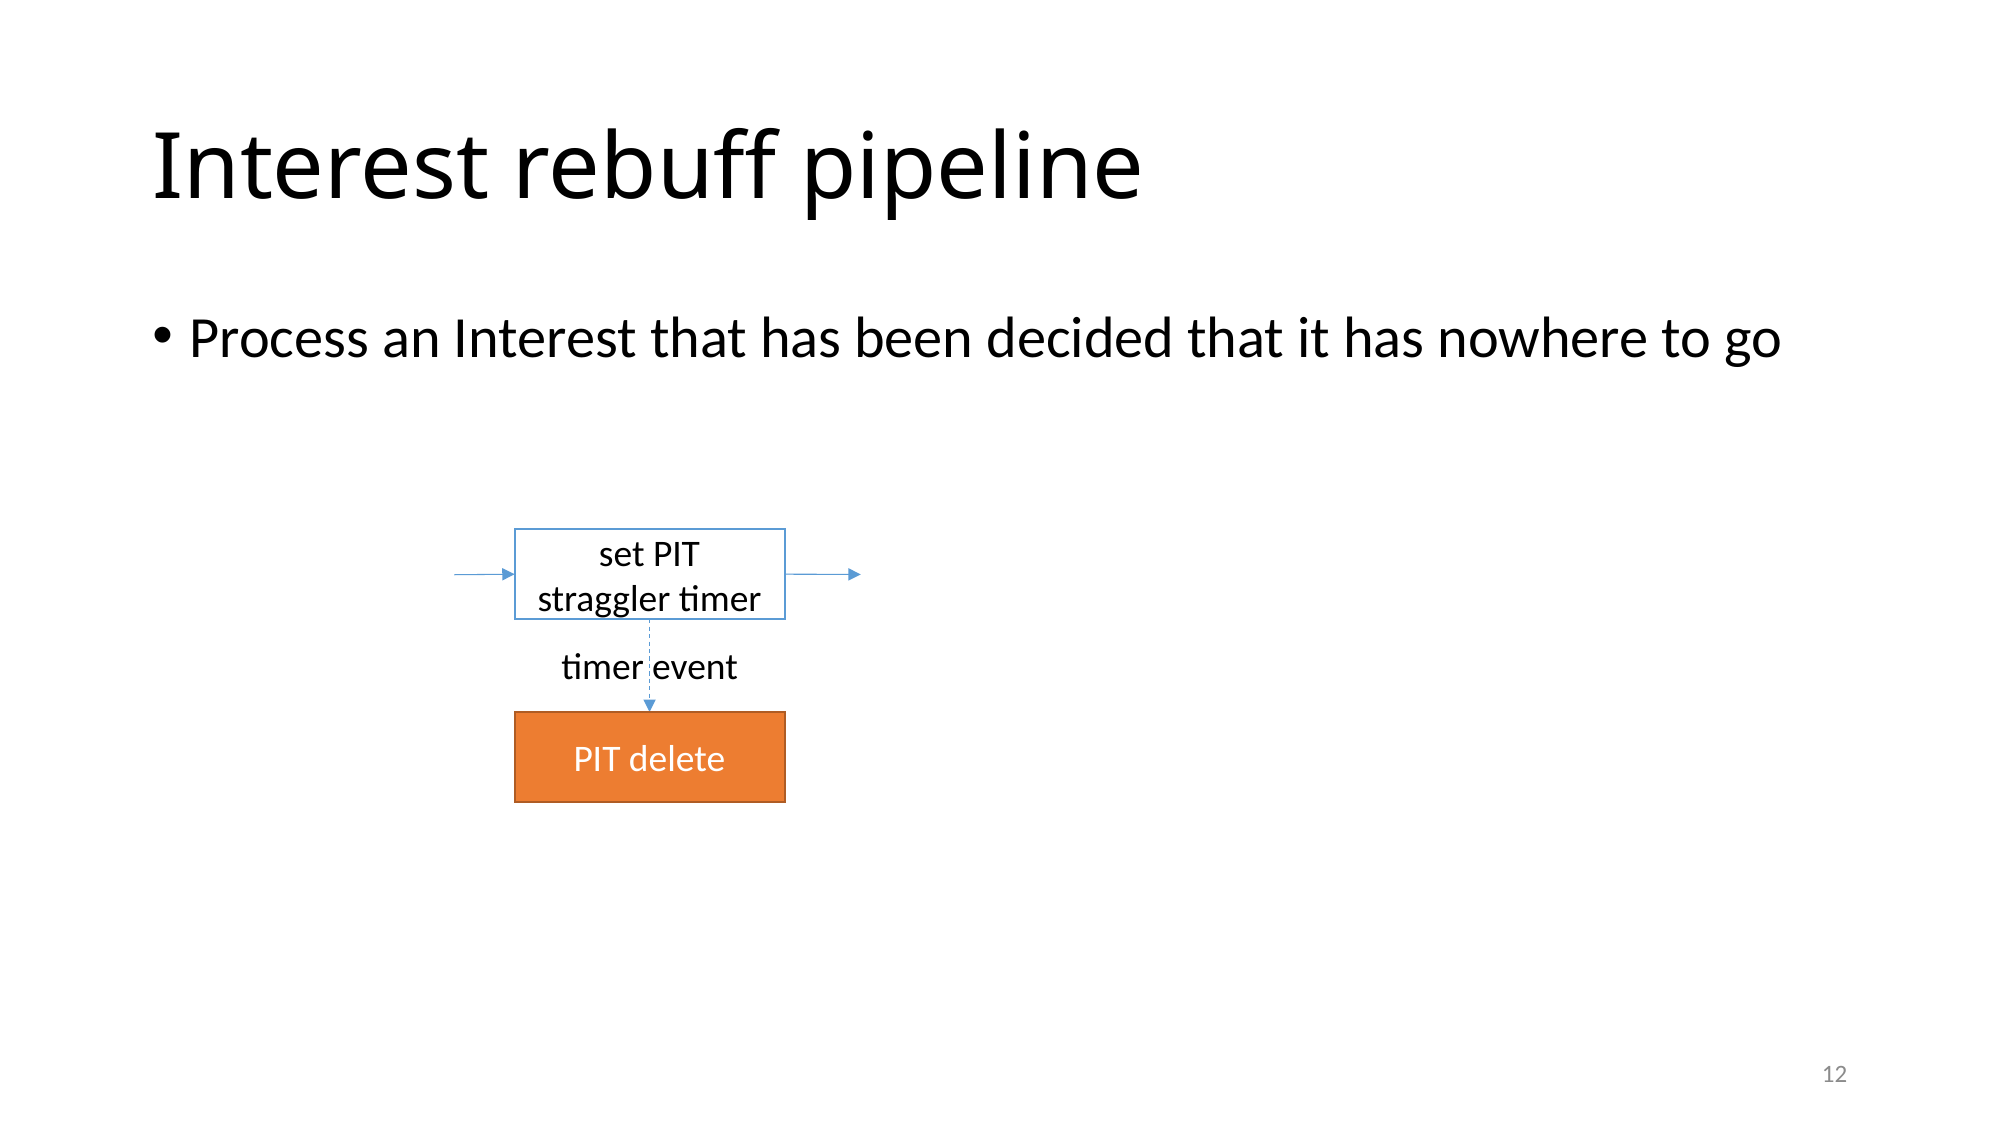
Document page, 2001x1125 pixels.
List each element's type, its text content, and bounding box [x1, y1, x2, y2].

text_box timer event [650, 634, 753, 695]
list Process an Interest that has been decided that it has nowhere to go [137, 299, 1863, 1014]
title Interest rebuff pipeline [137, 59, 1863, 278]
slide_number 12 [1412, 1042, 1863, 1103]
text_box timer event [546, 634, 649, 695]
text_box PIT delete [514, 711, 786, 803]
text_box set PIT straggler timer [514, 528, 786, 620]
